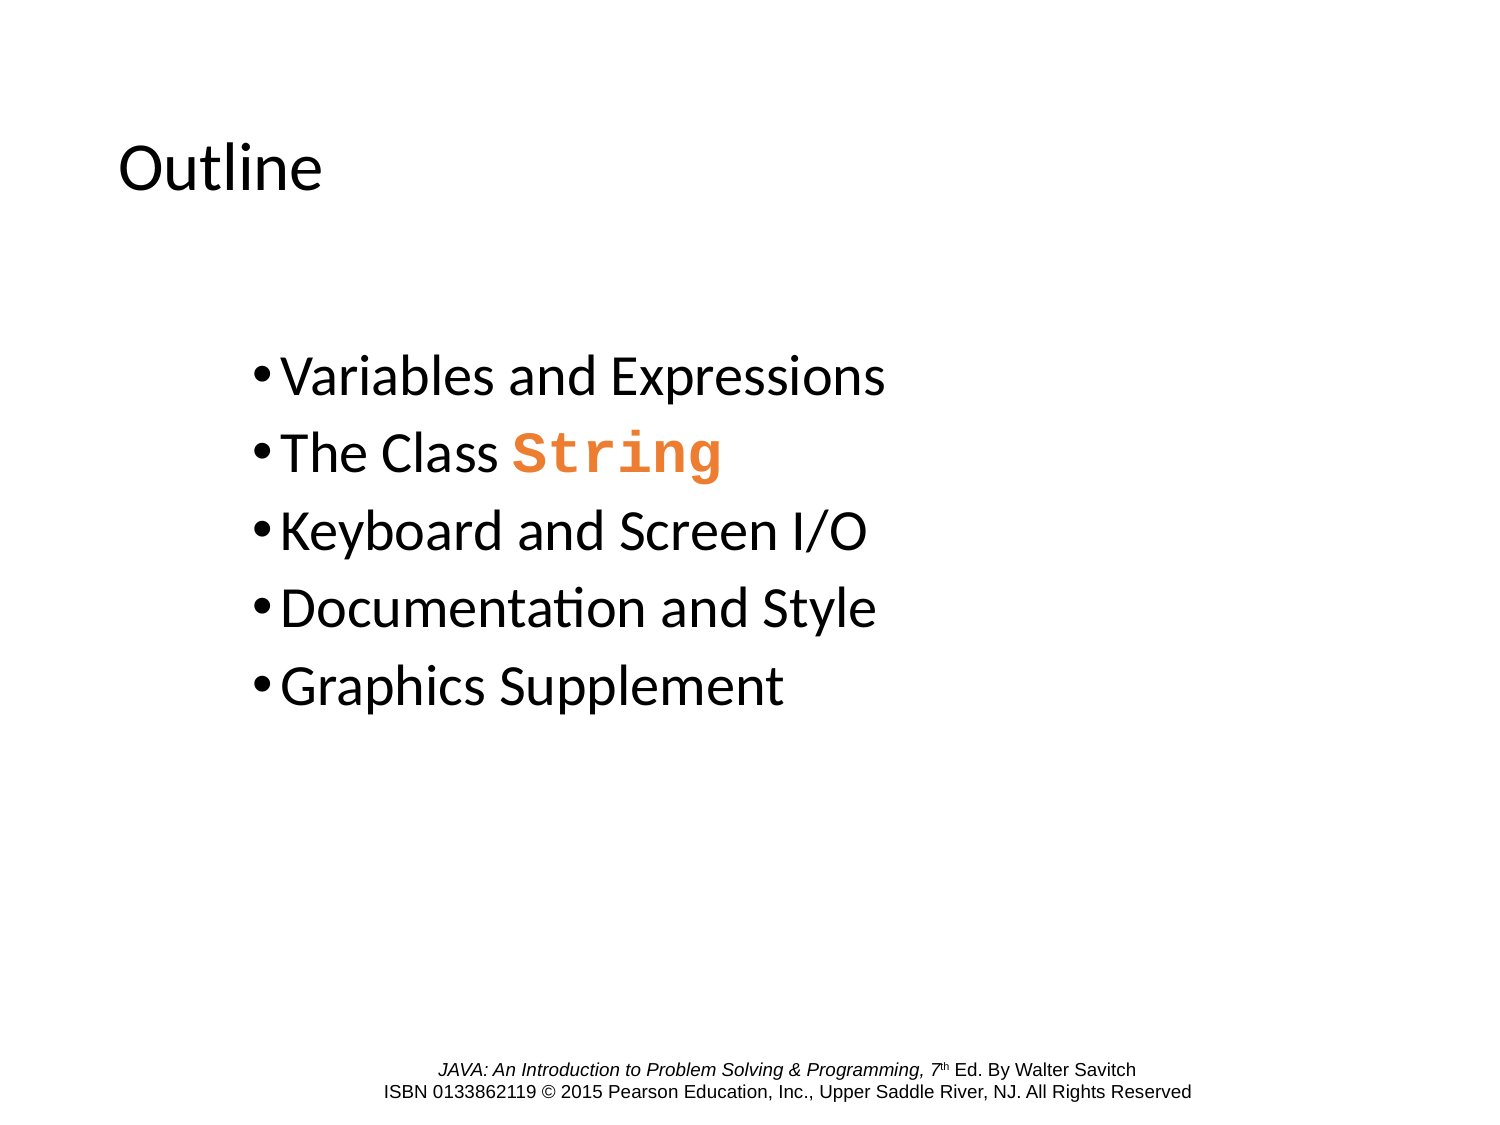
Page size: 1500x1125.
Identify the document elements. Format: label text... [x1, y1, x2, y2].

list Variables and Expressions The Class String Keyboard and Screen I/O Documentation and Style Graphics Supplement [237, 337, 1425, 1005]
title Outline [103, 59, 1397, 278]
